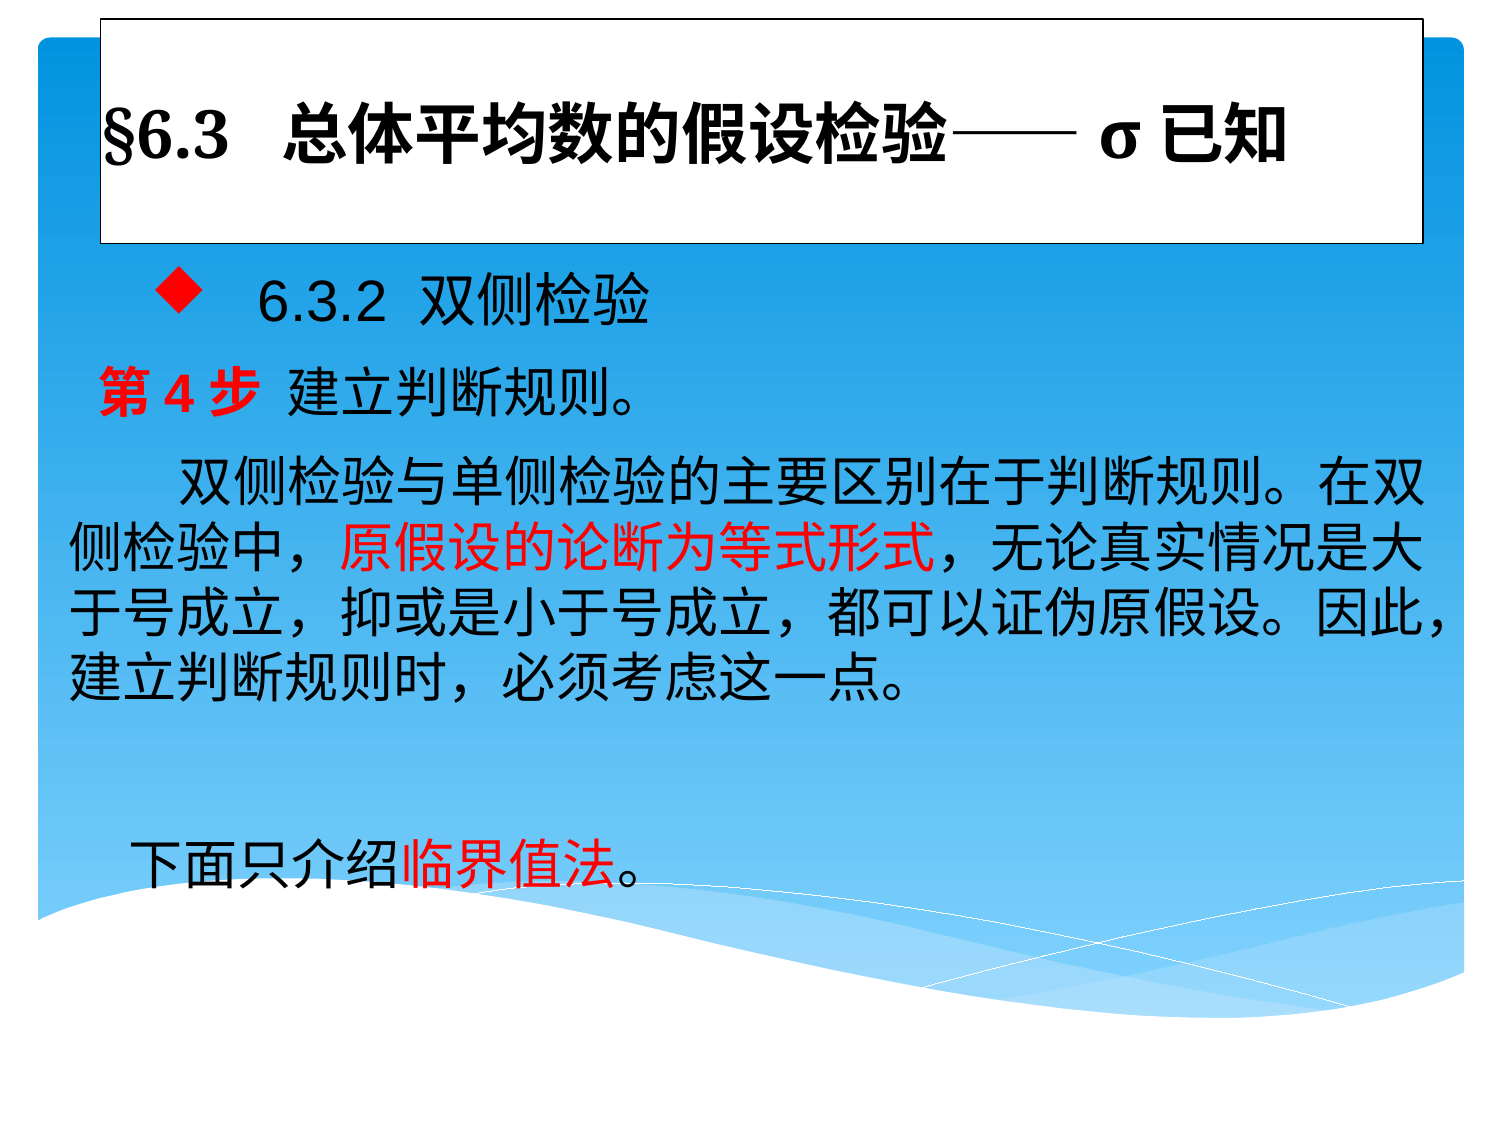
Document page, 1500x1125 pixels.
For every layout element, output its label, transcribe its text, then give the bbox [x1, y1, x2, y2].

text_box 第4步 建立判断规则。 [82, 351, 1430, 440]
text_box 双侧检验与单侧检验的主要区别在于判断规则。在双侧检验中，原假设的论断为等式形式，无论真实情况是大于号成立，抑或是小于号成立，都可以证伪原假设。因此，建立判断规则时，必须考虑这一点。 [53, 440, 1455, 748]
text_box 6.3.2 双侧检验 [135, 255, 1471, 341]
title §6.3 总体平均数的假设检验——σ已知 [100, 19, 1424, 244]
text_box 下面只介绍临界值法。 [114, 822, 1450, 903]
